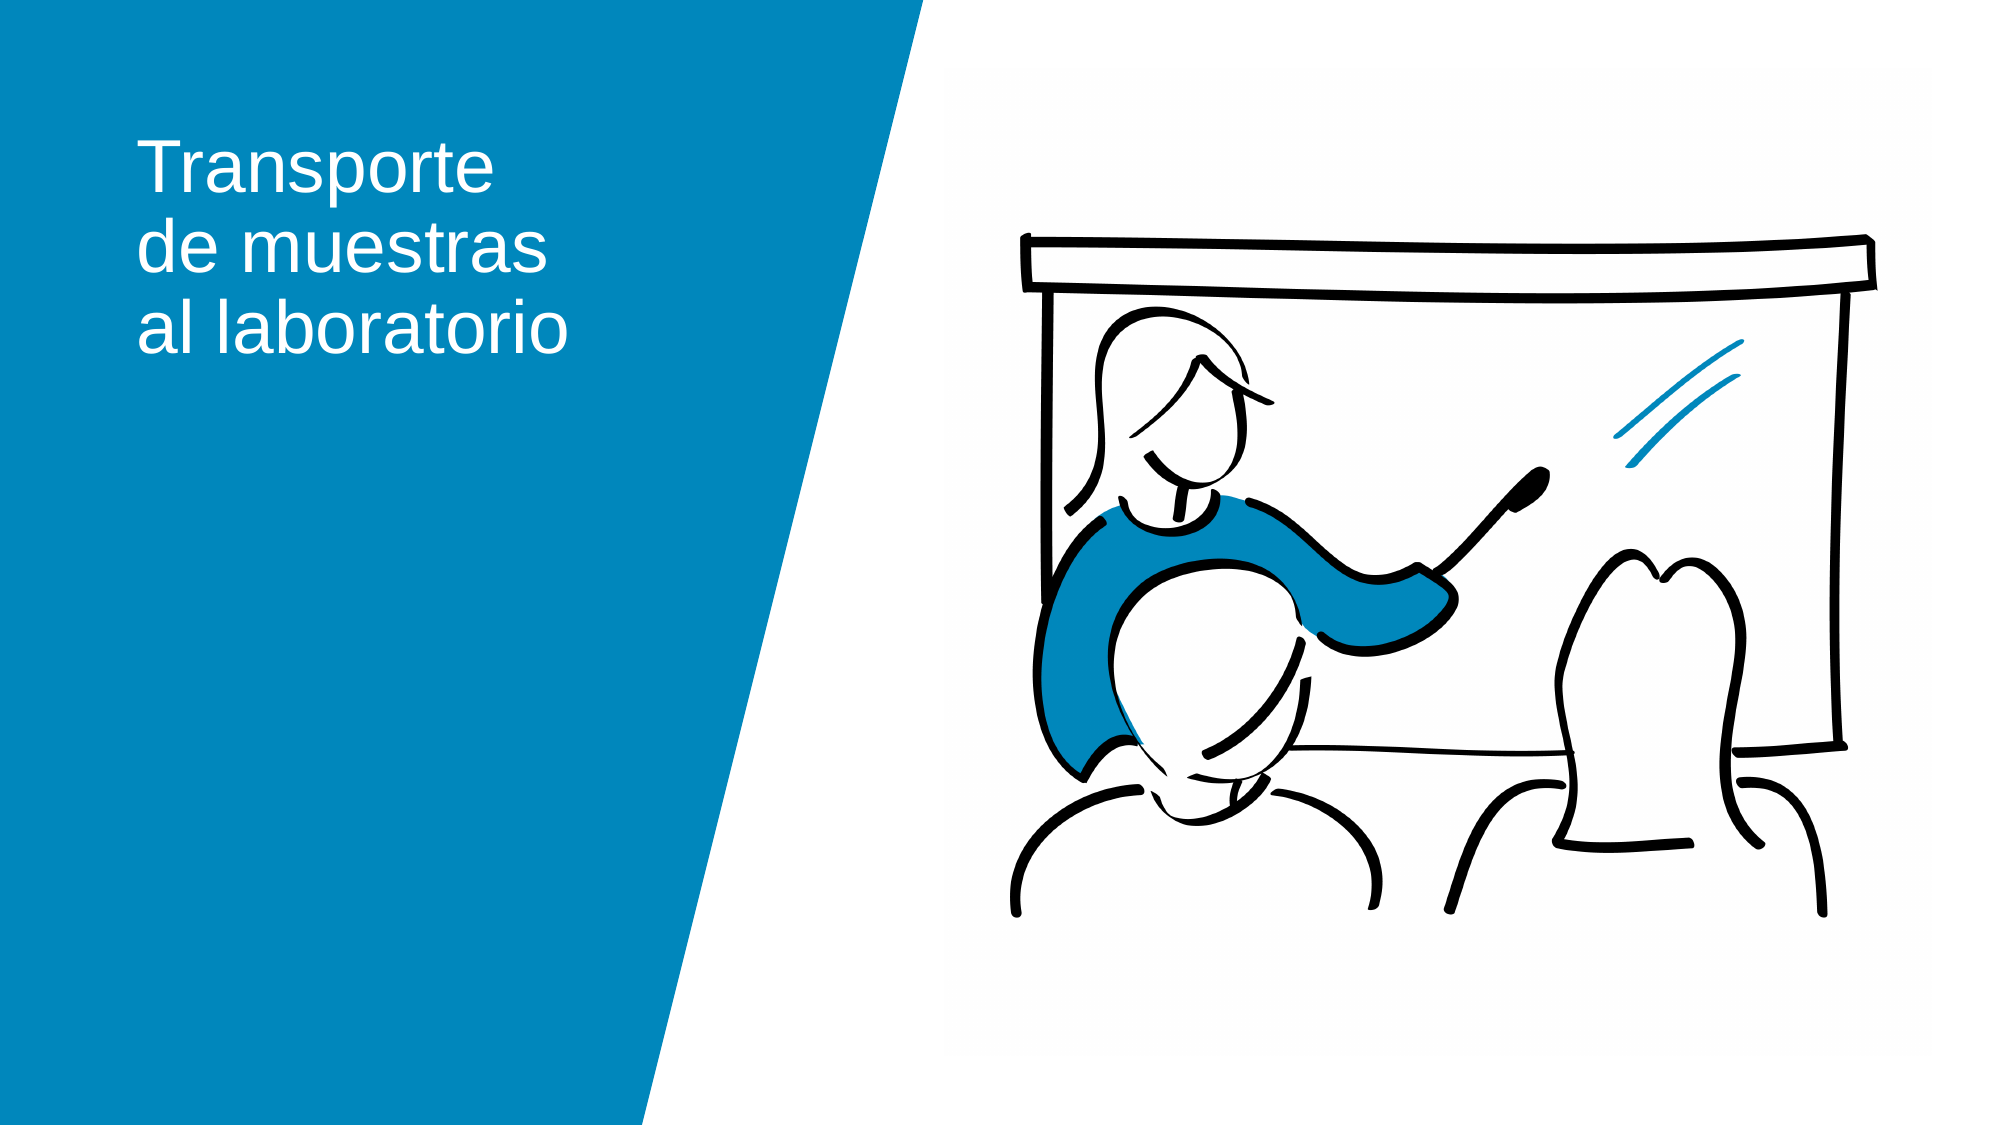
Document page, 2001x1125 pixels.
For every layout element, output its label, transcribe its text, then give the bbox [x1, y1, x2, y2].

title Transporte de muestras al laboratorio [136, 0, 775, 371]
picture [944, 68, 1932, 1056]
